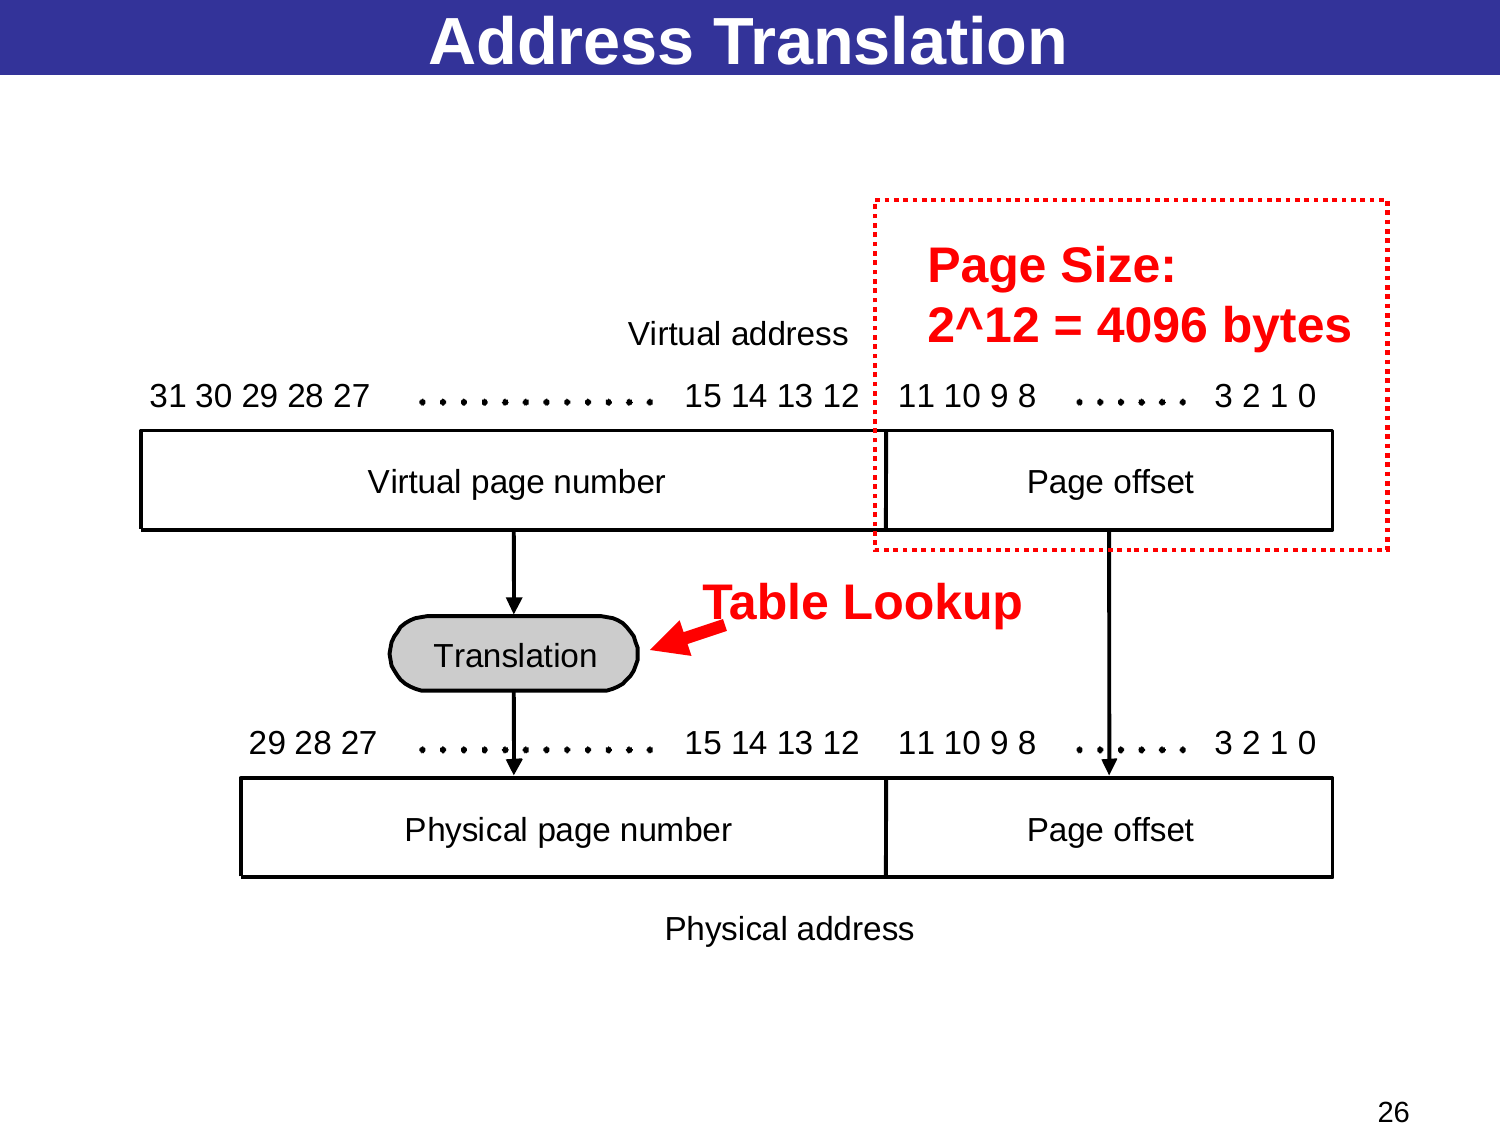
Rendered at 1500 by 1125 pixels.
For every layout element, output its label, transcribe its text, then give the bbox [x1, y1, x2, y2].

text_box Page Size: 2^12 = 4096 bytes [912, 224, 1375, 360]
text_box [137, 312, 1338, 948]
title Address Translation [0, 0, 1500, 75]
text_box [874, 200, 1388, 550]
slide_number 26 [1074, 1085, 1425, 1125]
